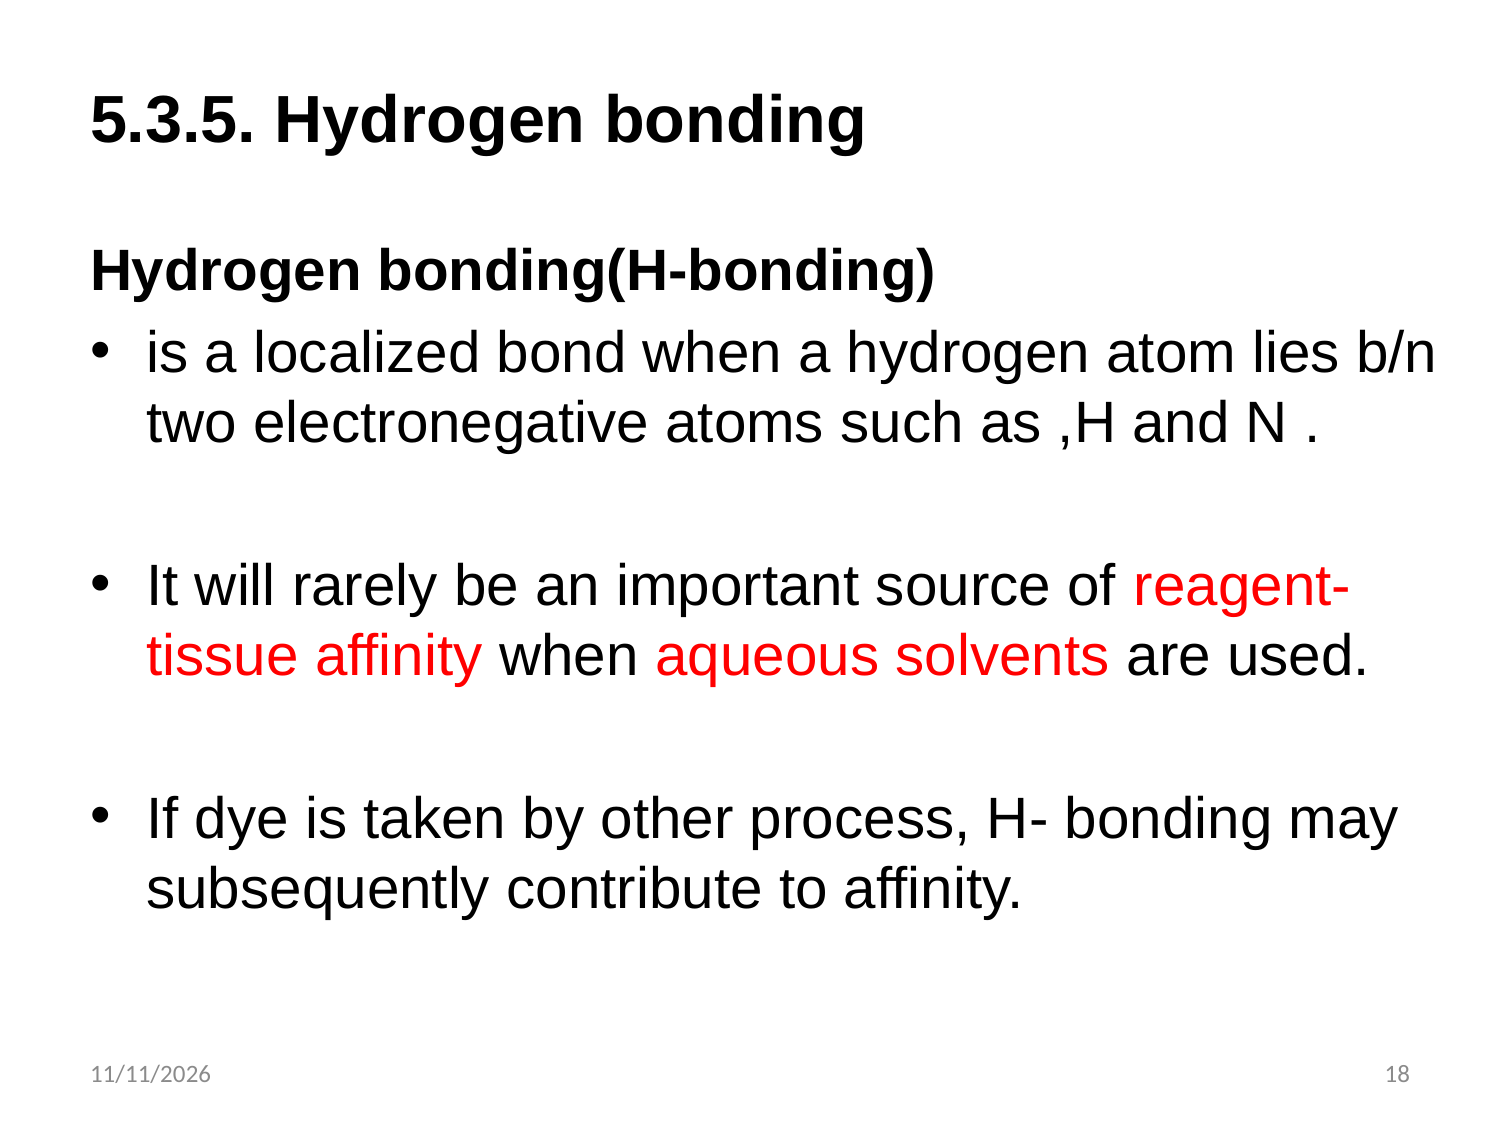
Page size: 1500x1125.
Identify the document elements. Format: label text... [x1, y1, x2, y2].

title 5.3.5. Hydrogen bonding [75, 45, 1425, 188]
slide_number 18 [1074, 1042, 1425, 1103]
list Hydrogen bonding(H-bonding) is a localized bond when a hydrogen atom lies b/n two electronegative atoms such as ,H and N . It will rarely be an important source of reagent-tissue affinity when aqueous solvents are used. If dye is taken by other process, H- bonding may subsequently contribute to affinity. [75, 224, 1475, 1005]
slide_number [75, 1042, 425, 1103]
